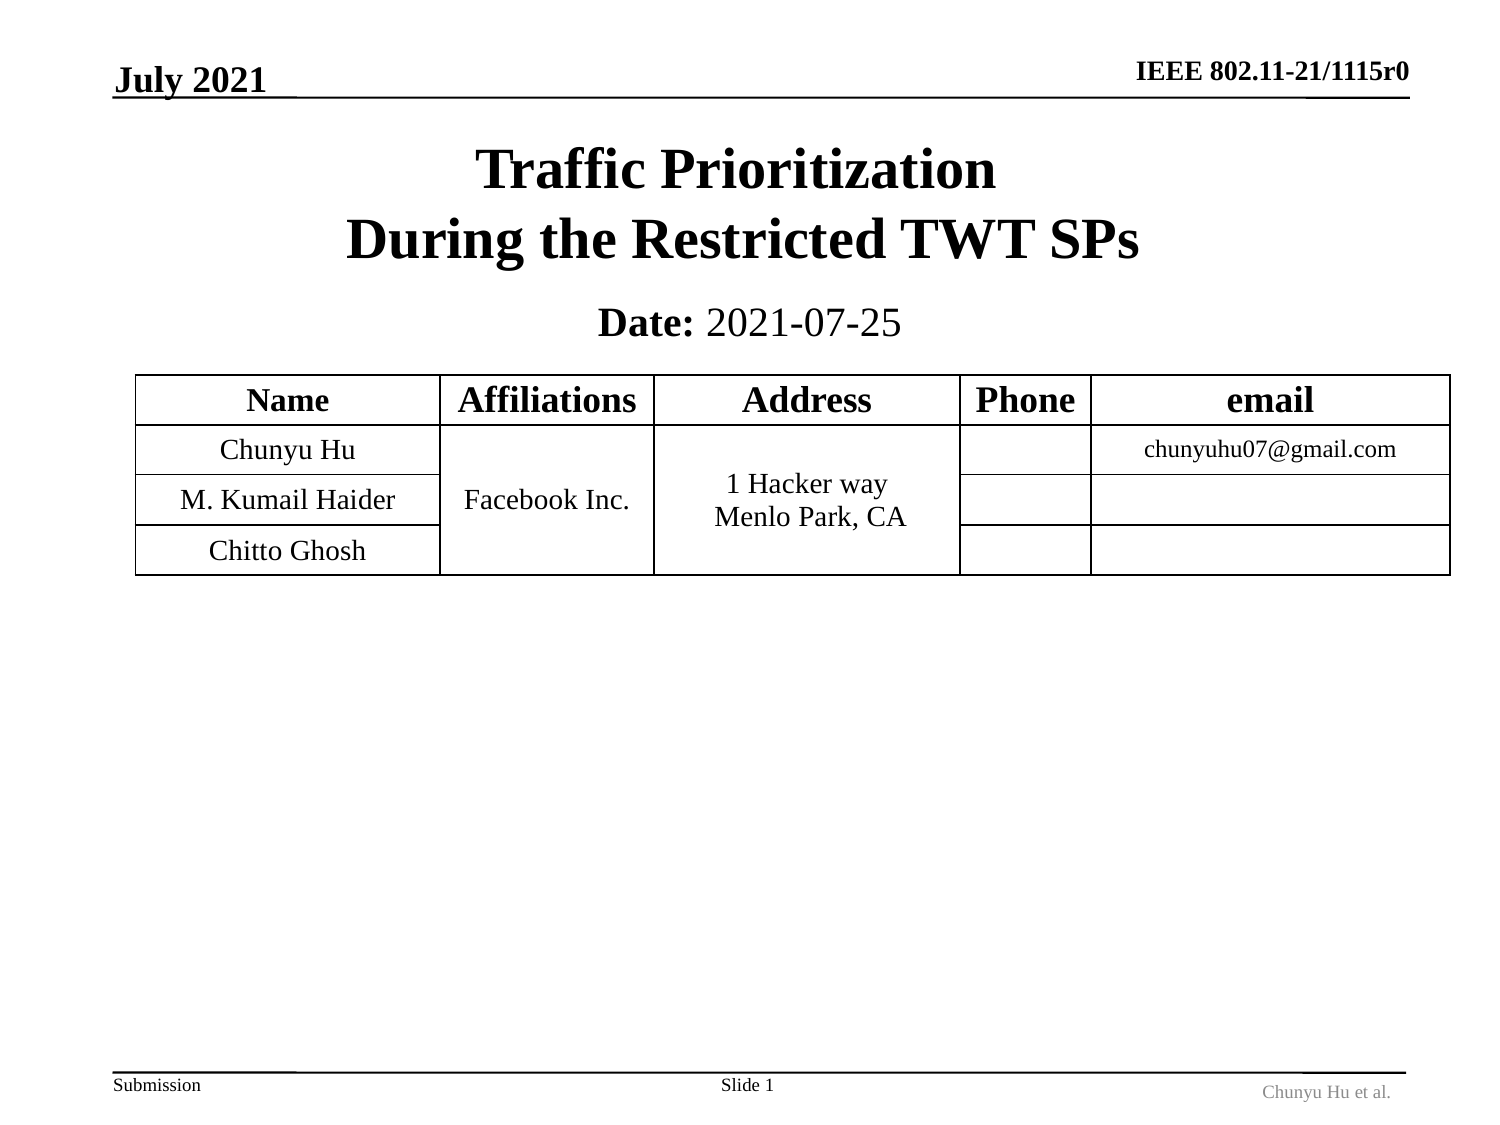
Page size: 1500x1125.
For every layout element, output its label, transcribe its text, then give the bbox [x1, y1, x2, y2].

table_cell chunyuhu07@gmail.com [1092, 426, 1449, 474]
table_header email [1092, 376, 1449, 424]
table_cell [961, 426, 1090, 474]
table_header Phone [961, 376, 1090, 424]
table_header Name [136, 376, 439, 424]
table_cell M. Kumail Haider [136, 475, 439, 524]
table_cell Chitto Ghosh [136, 526, 439, 574]
slide_number Slide 1 [702, 1072, 793, 1111]
footer Chunyu Hu et al. [877, 1072, 1407, 1110]
table_cell 1 Hacker way Menlo Park, CA [655, 426, 959, 574]
table_cell Chunyu Hu [136, 426, 439, 474]
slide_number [114, 54, 325, 100]
table_header Affiliations [441, 376, 653, 424]
table_cell [1092, 475, 1449, 524]
table_cell [1092, 526, 1449, 574]
table_cell [961, 526, 1090, 574]
list Date: 2021-07-25 [112, 288, 1388, 351]
table_cell [961, 475, 1090, 524]
table_header Address [655, 376, 959, 424]
title Traffic Prioritization During the Restricted TWT SPs [62, 112, 1426, 288]
table_cell Facebook Inc. [441, 426, 653, 574]
